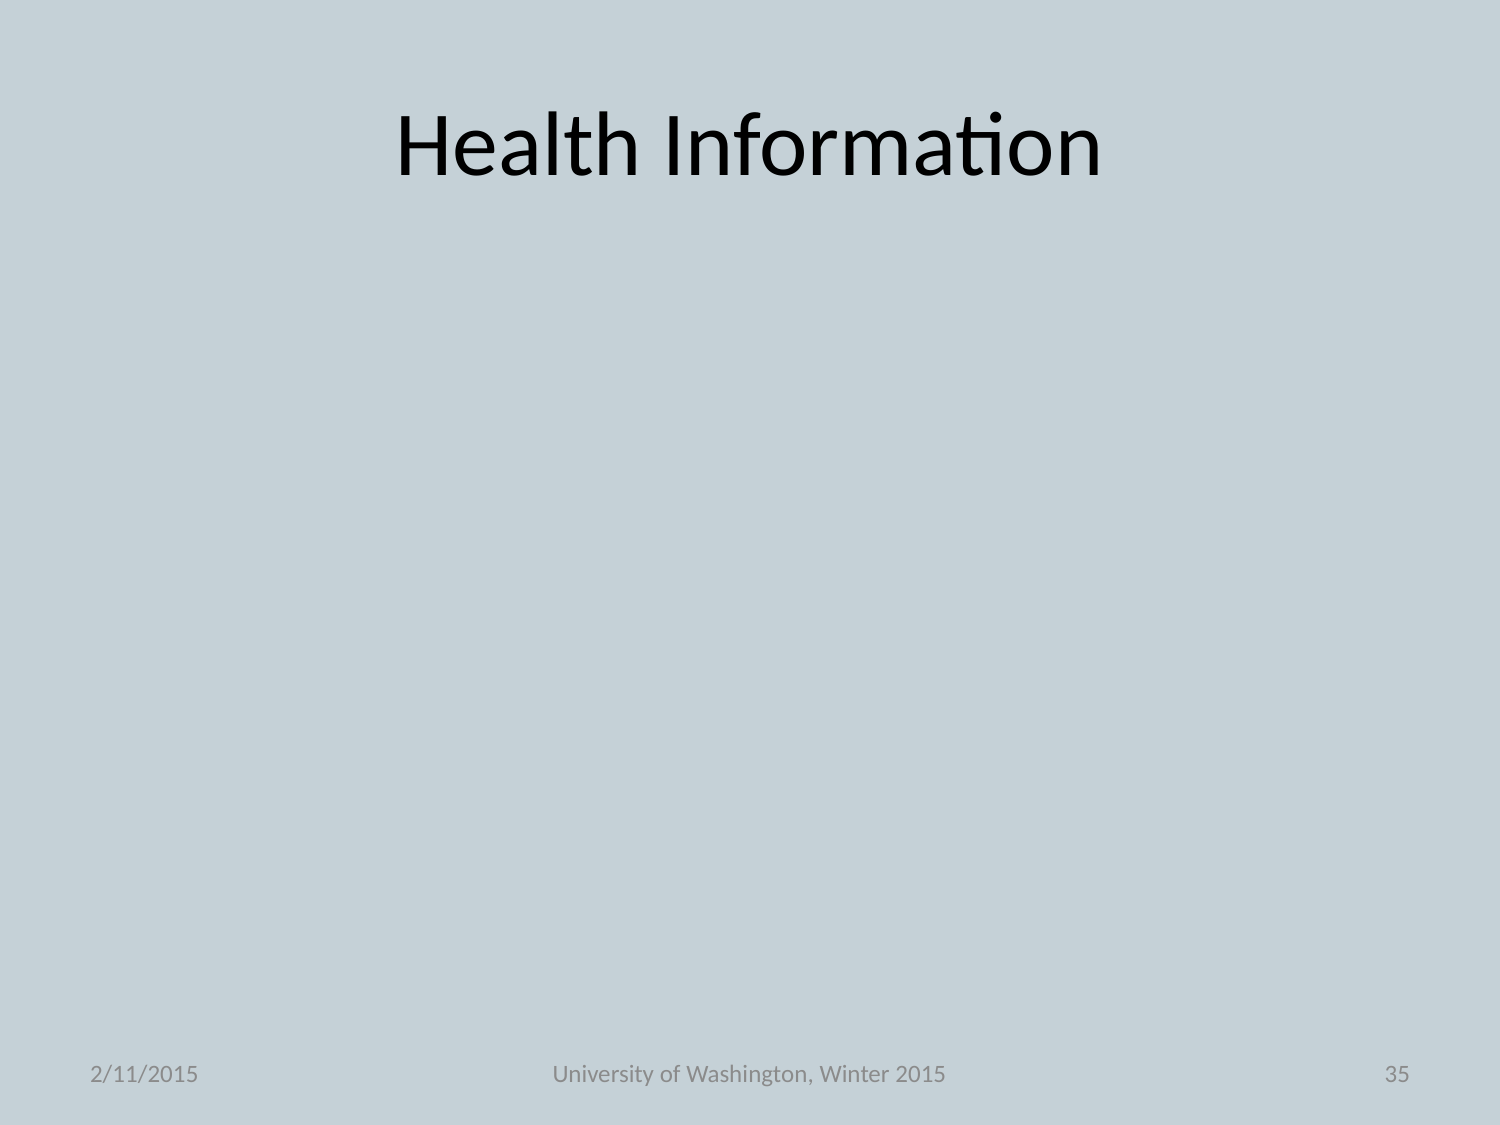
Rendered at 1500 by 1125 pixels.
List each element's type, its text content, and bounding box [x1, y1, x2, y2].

slide_number 35 [1074, 1042, 1425, 1103]
footer University of Washington, Winter 2015 [512, 1042, 988, 1103]
title Health Information [75, 45, 1425, 233]
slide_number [75, 1042, 425, 1103]
